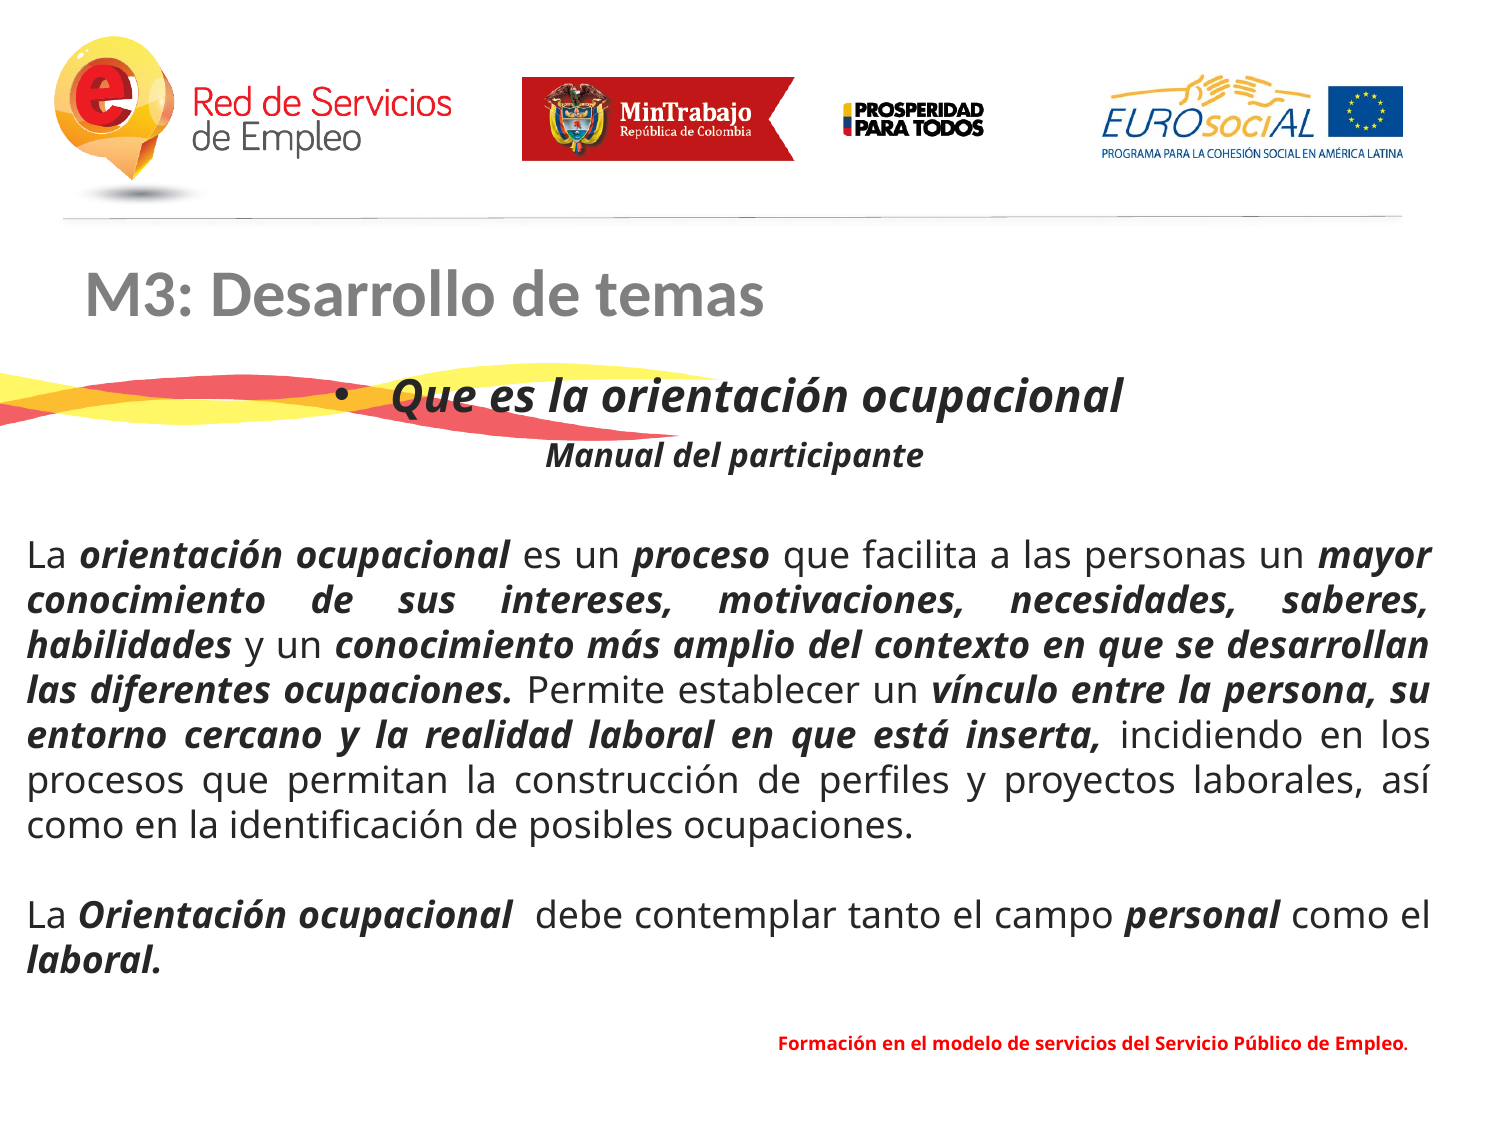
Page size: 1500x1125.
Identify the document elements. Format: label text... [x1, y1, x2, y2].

picture [1102, 74, 1403, 158]
text_box Que es la orientación ocupacional Manual del participante La orientación ocupacional es un proceso que facilita a las personas un mayor conocimiento de sus intereses, motivaciones, necesidades, saberes, habilidades y un conocimiento más amplio del contexto en que se desarrollan las diferentes ocupaciones. Permite establecer un vínculo entre la persona, su entorno cercano y la realidad laboral en que está inserta, incidiendo en los procesos que permitan la construcción de perfiles y proyectos laborales, así como en la identificación de posibles ocupaciones. La Orientación ocupacional debe contemplar tanto el campo personal como el laboral. [11, 358, 1446, 1034]
picture [54, 35, 452, 205]
text_box M3: Desarrollo de temas [70, 242, 1202, 337]
picture [0, 358, 721, 441]
picture [521, 77, 987, 162]
title Formación en el modelo de servicios del Servicio Público de Empleo. [720, 999, 1471, 1088]
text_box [62, 215, 1403, 220]
